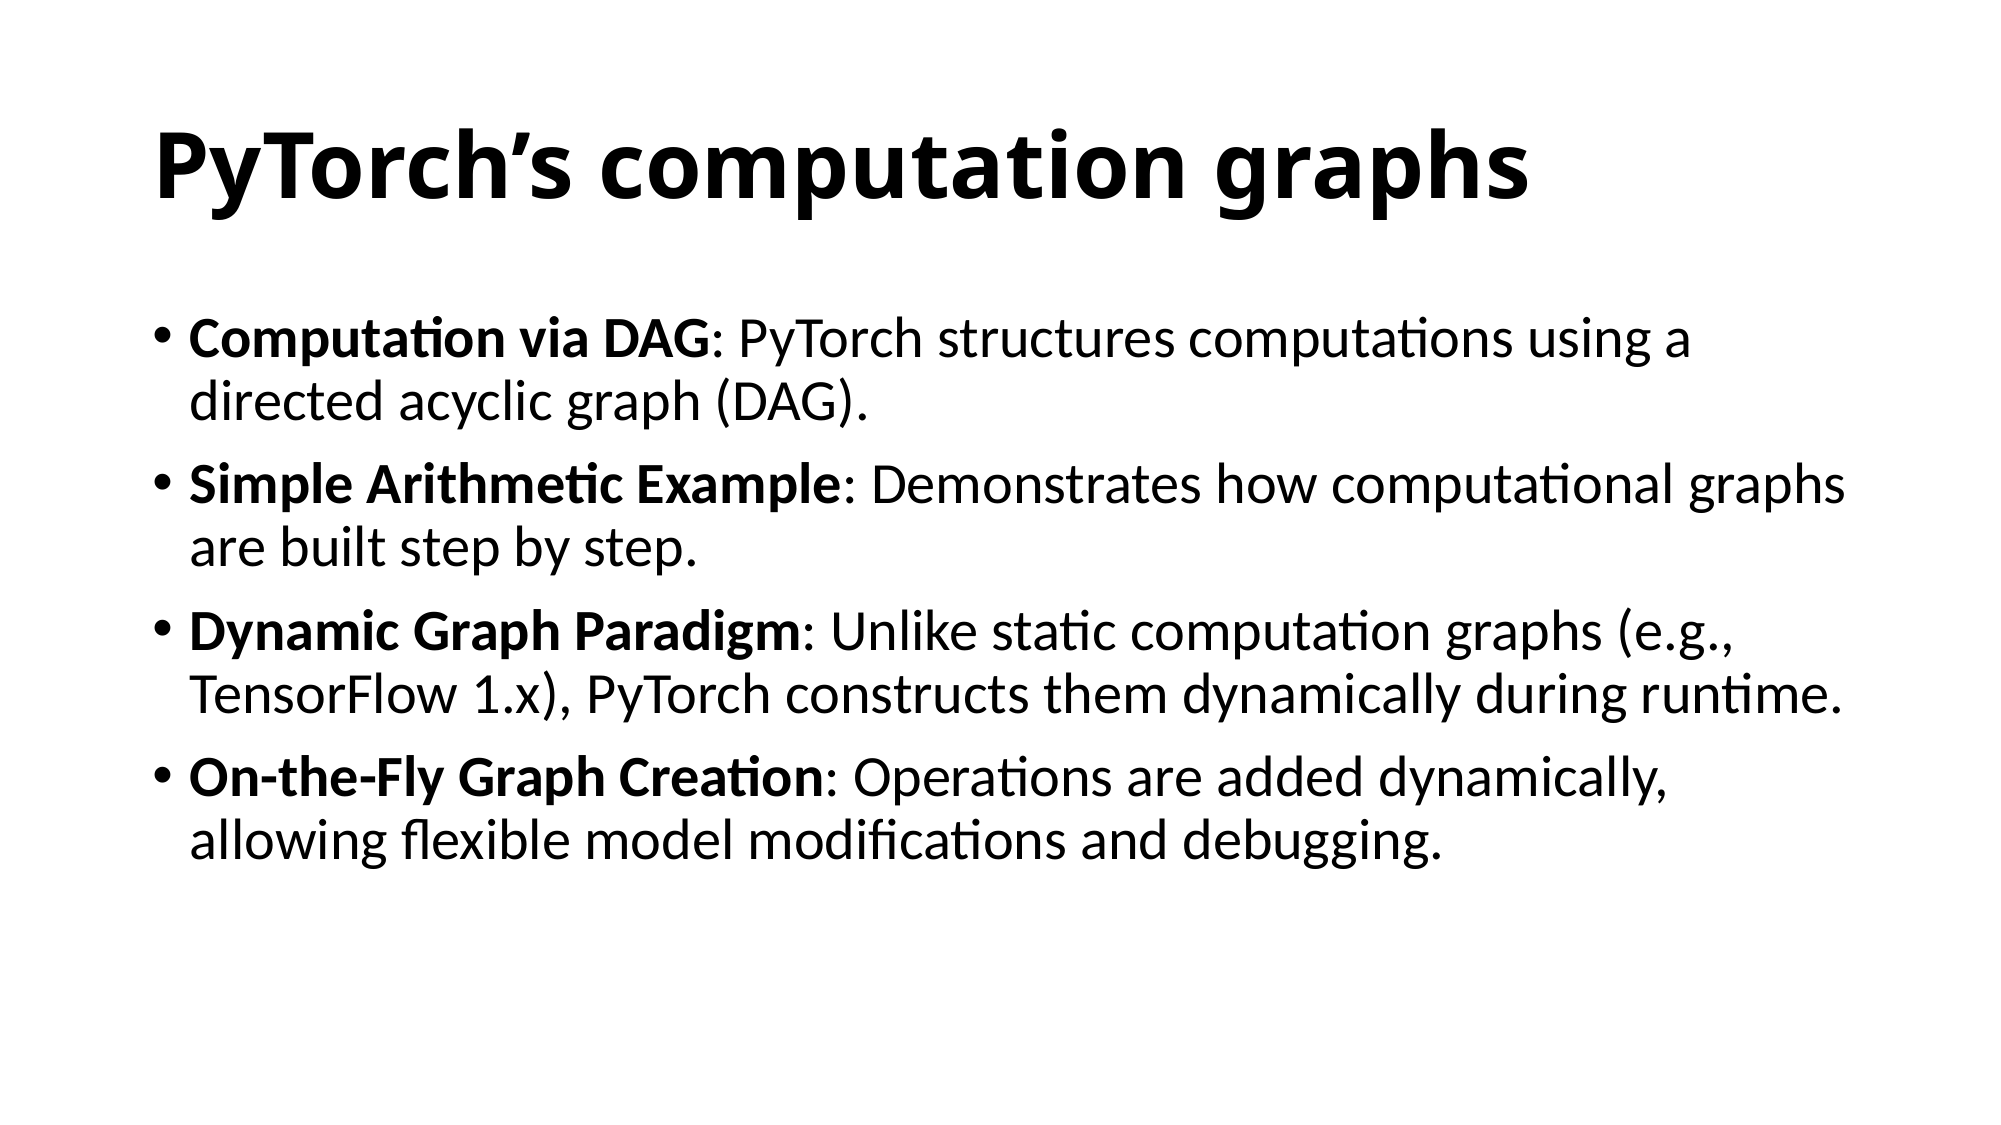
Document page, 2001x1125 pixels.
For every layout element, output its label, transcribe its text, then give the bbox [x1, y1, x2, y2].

title PyTorch’s computation graphs [137, 59, 1863, 278]
list Computation via DAG: PyTorch structures computations using a directed acyclic graph (DAG). Simple Arithmetic Example: Demonstrates how computational graphs are built step by step. Dynamic Graph Paradigm: Unlike static computation graphs (e.g., TensorFlow 1.x), PyTorch constructs them dynamically during runtime. On-the-Fly Graph Creation: Operations are added dynamically, allowing flexible model modifications and debugging. [137, 299, 1863, 1014]
